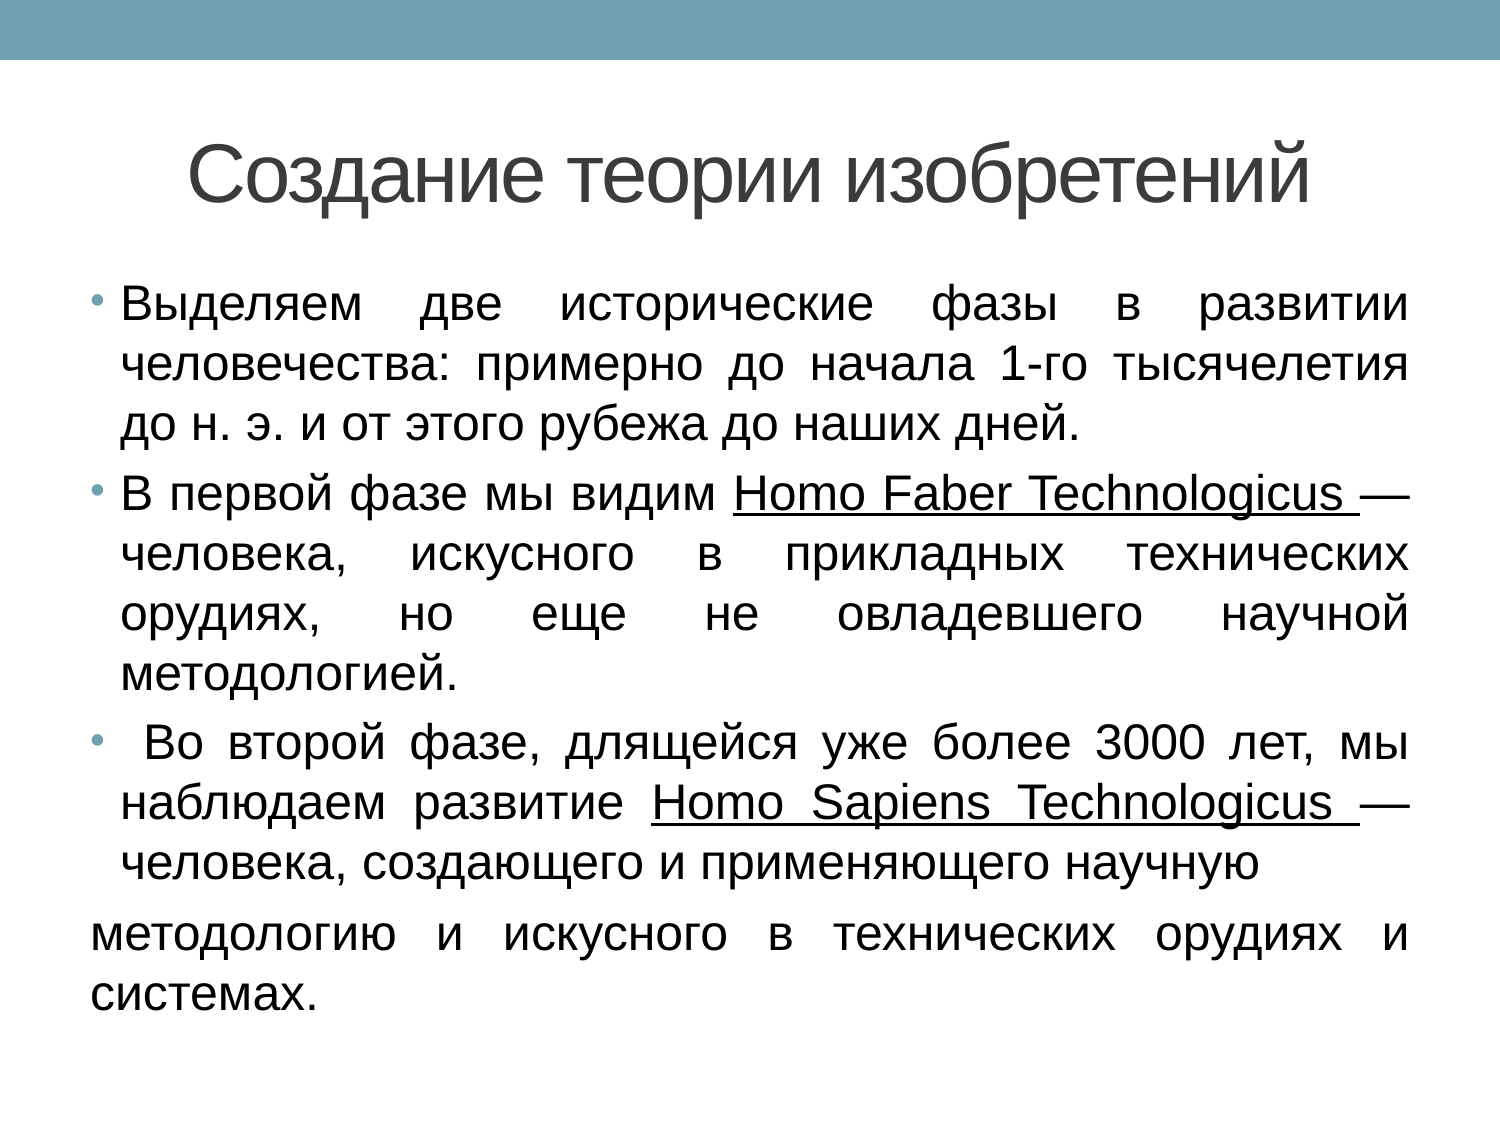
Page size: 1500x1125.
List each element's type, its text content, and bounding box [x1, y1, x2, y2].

title Создание теории изобретений [75, 87, 1425, 250]
list Выделяем две исторические фазы в развитии человечества: примерно до начала 1-го тысячелетия до н. э. и от этого рубежа до наших дней. В первой фазе мы видим Homo Faber Technologicus — человека, искусного в прикладных технических орудиях, но еще не овладевшего научной методологией. Во второй фазе, длящейся уже более 3000 лет, мы наблюдаем развитие Homo Sapiens Technologicus — человека, создающего и применяющего научную методологию и искусного в технических орудиях и системах. [75, 262, 1425, 1063]
